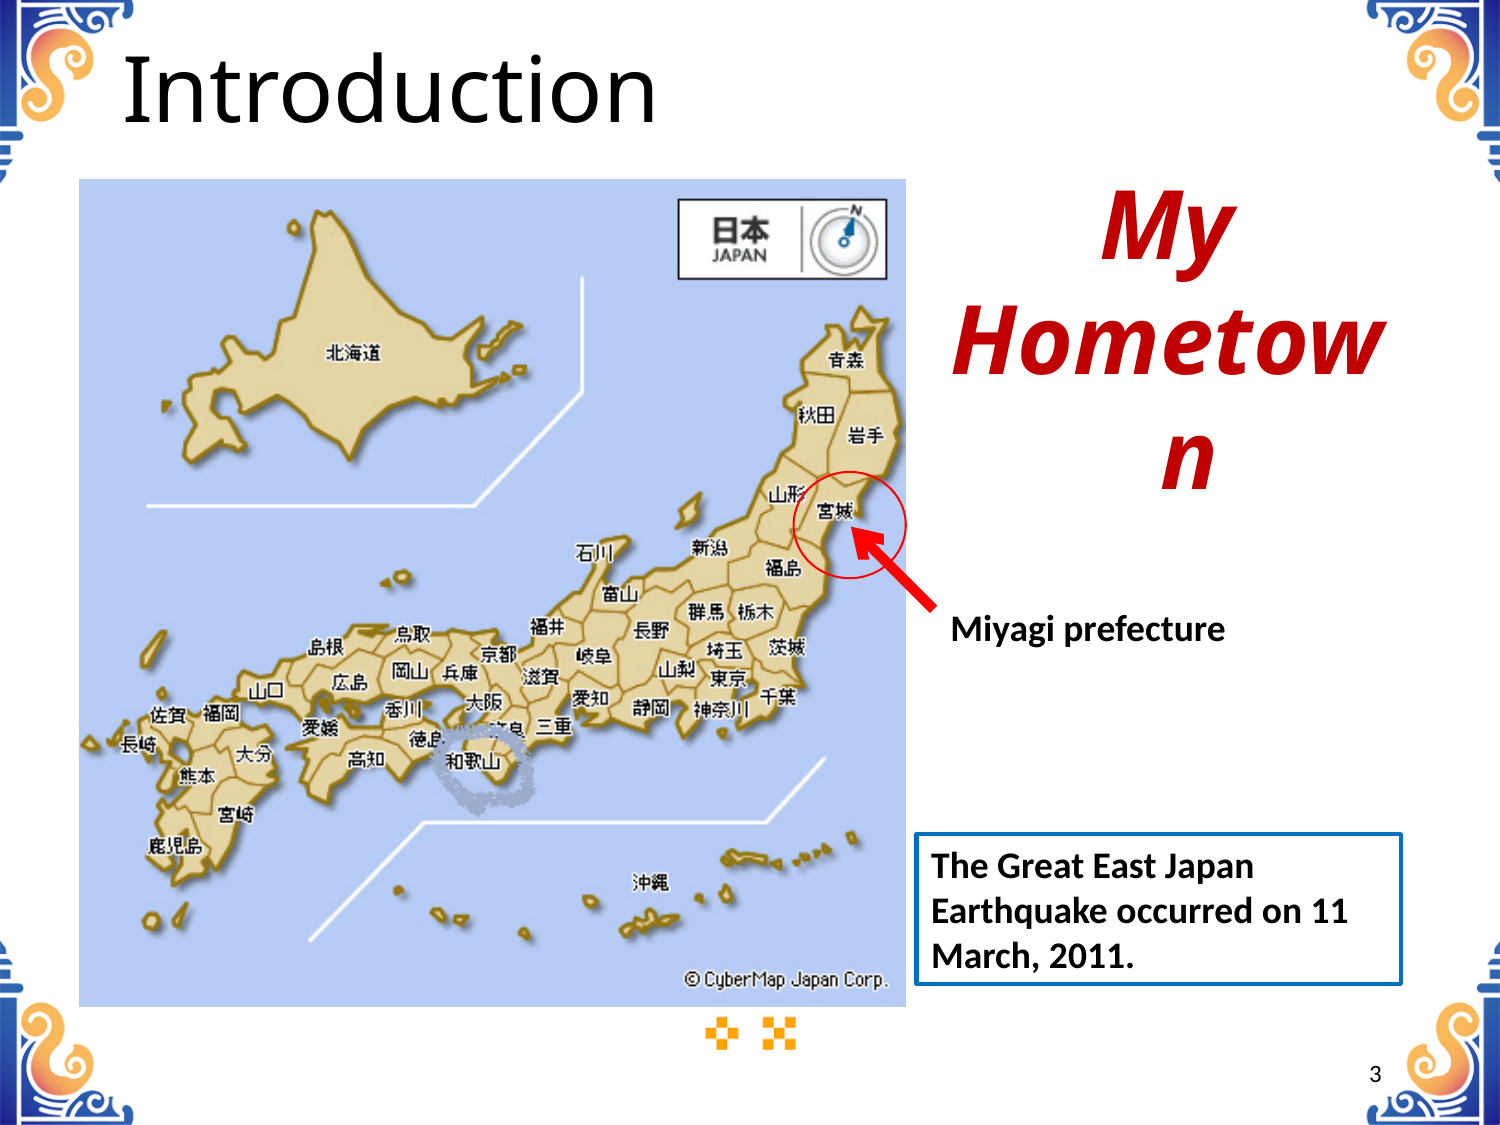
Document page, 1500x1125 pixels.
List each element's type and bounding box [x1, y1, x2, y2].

picture [0, 0, 1500, 1125]
text_box [850, 526, 934, 610]
